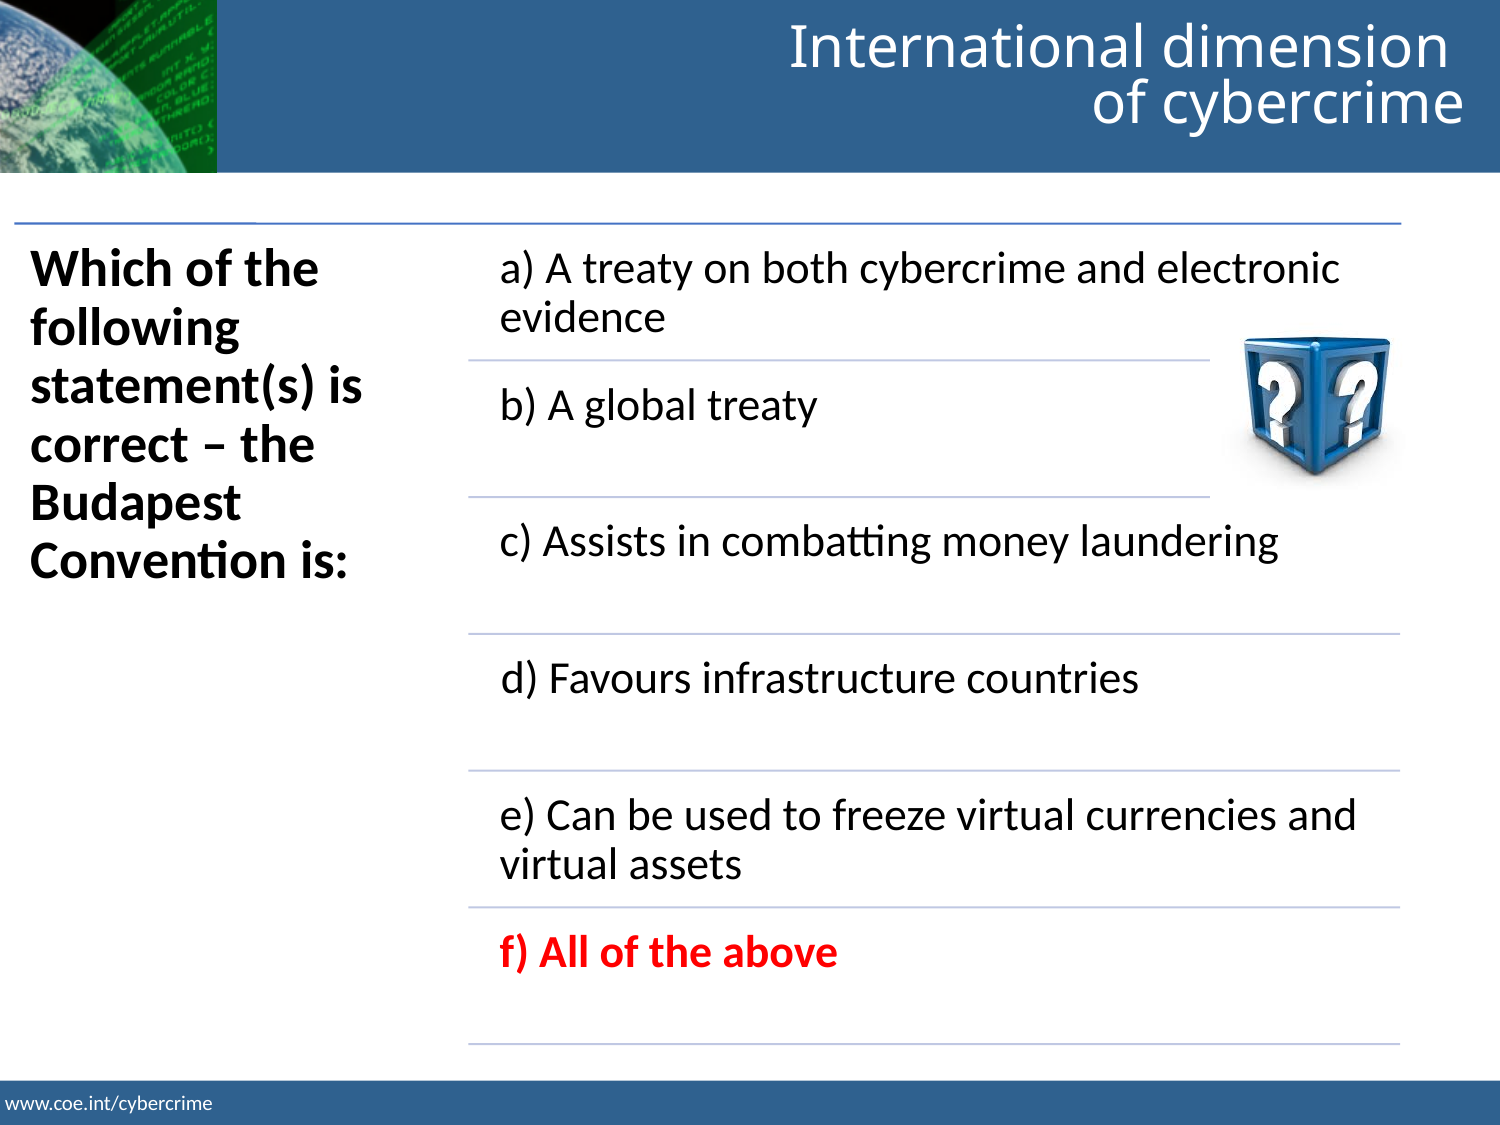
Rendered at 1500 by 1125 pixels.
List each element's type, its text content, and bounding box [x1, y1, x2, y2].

picture [0, 1, 217, 173]
picture [1210, 293, 1417, 501]
text_box International dimension of cybercrime [515, 15, 1480, 143]
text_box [14, 223, 1402, 1053]
